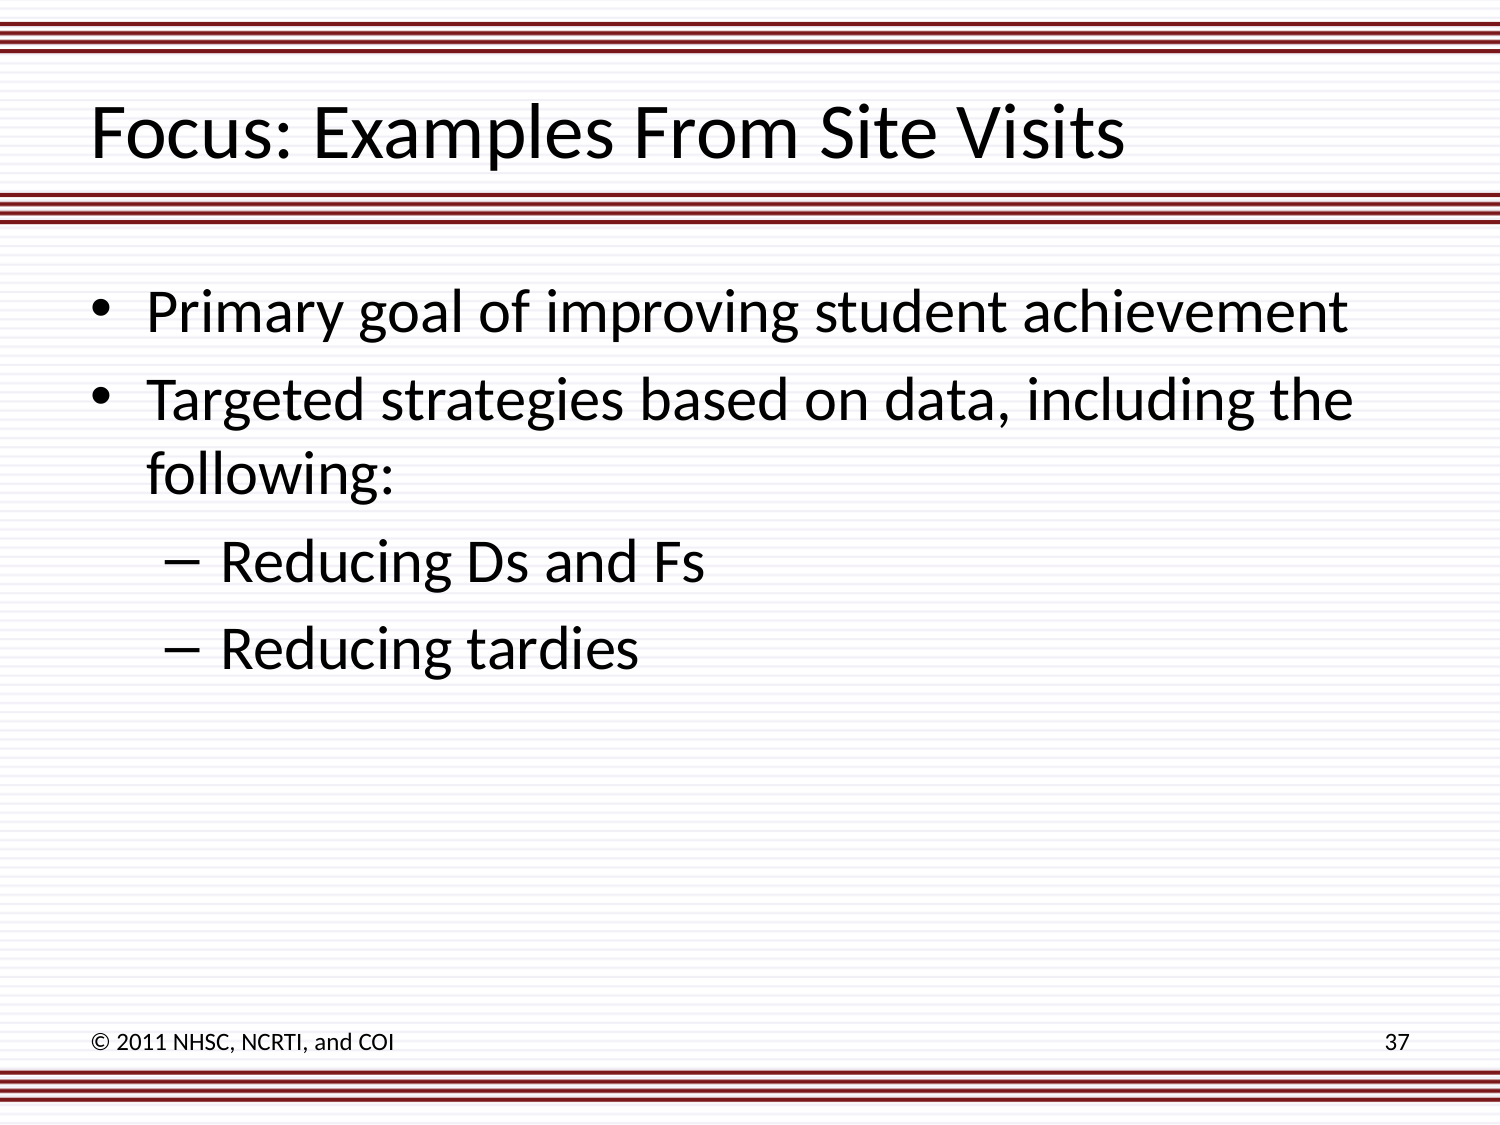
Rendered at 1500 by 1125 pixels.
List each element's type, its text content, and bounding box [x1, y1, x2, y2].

slide_number 37 [1074, 1010, 1425, 1071]
title Focus: Examples From Site Visits [74, 44, 1426, 209]
picture [0, 0, 1500, 1125]
footer © 2011 NHSC, NCRTI, and COI [75, 1010, 550, 1071]
list Primary goal of improving student achievement Targeted strategies based on data, including the following: Reducing Ds and Fs Reducing tardies [74, 262, 1426, 1006]
